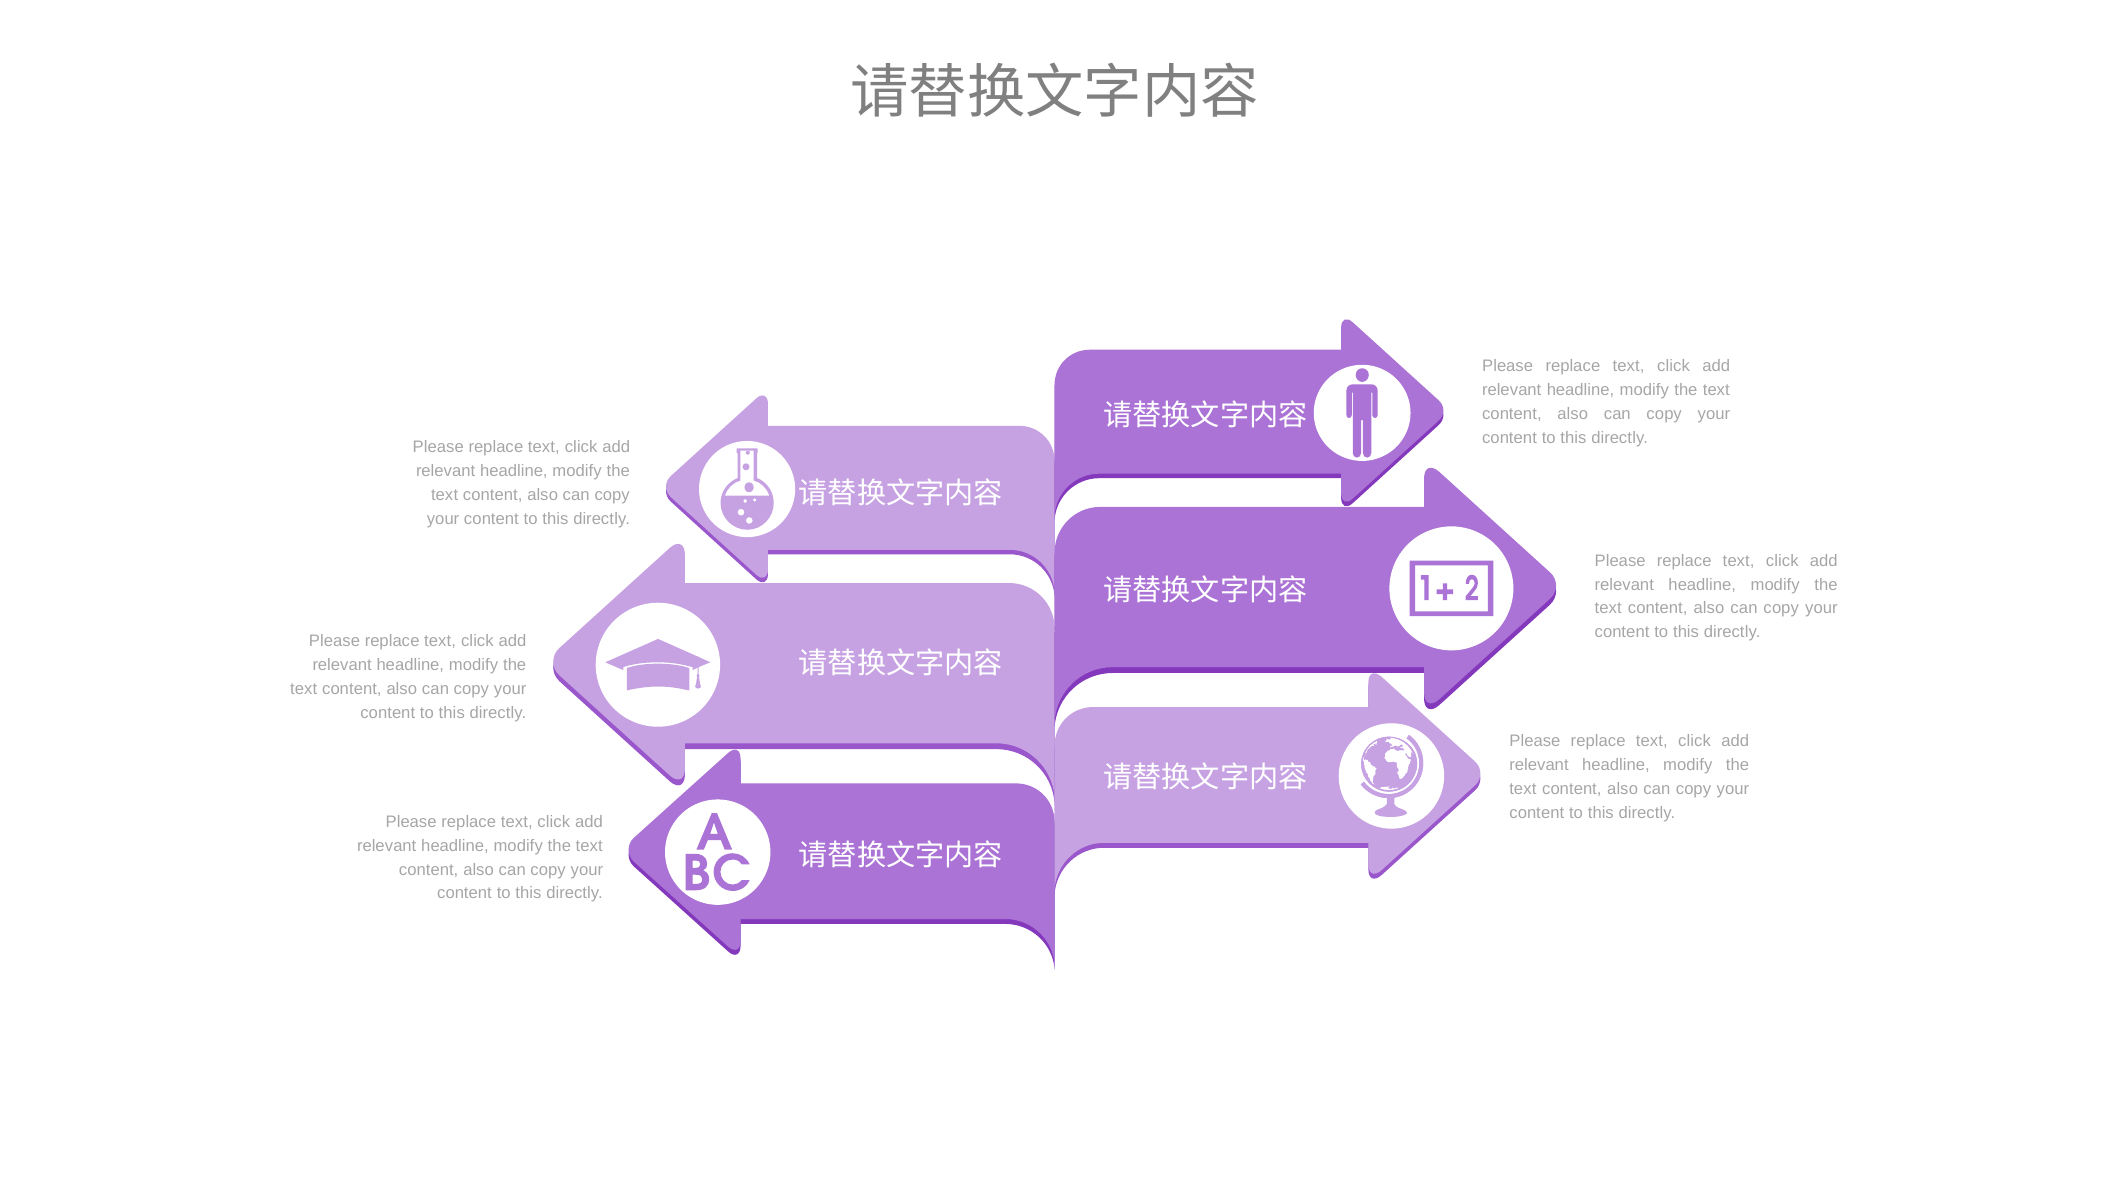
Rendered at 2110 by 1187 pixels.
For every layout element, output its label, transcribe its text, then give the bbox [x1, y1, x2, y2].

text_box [1054, 316, 1446, 464]
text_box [1313, 364, 1411, 461]
text_box Please replace text, click add relevant headline, modify the text content, also can copy your content to this directly. [1461, 340, 1752, 458]
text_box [551, 540, 1054, 804]
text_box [626, 804, 1055, 970]
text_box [664, 799, 771, 905]
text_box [1338, 723, 1445, 829]
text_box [1389, 526, 1514, 651]
text_box Please replace text, click add relevant headline, modify the text content, also can copy your content to this directly. [261, 615, 548, 733]
text_box Please replace text, click add relevant headline, modify the text content, also can copy your content to this directly. [1488, 715, 1771, 833]
text_box Please replace text, click add relevant headline, modify the text content, also can copy your content to this directly. [373, 421, 652, 539]
text_box Please replace text, click add relevant headline, modify the text content, also can copy your content to this directly. [1573, 535, 1859, 652]
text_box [595, 602, 721, 727]
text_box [664, 392, 1054, 540]
text_box Please replace text, click add relevant headline, modify the text content, also can copy your content to this directly. [319, 796, 625, 913]
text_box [1054, 728, 1483, 894]
text_box 请替换文字内容 [820, 32, 1289, 124]
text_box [1054, 464, 1559, 728]
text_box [699, 440, 796, 538]
